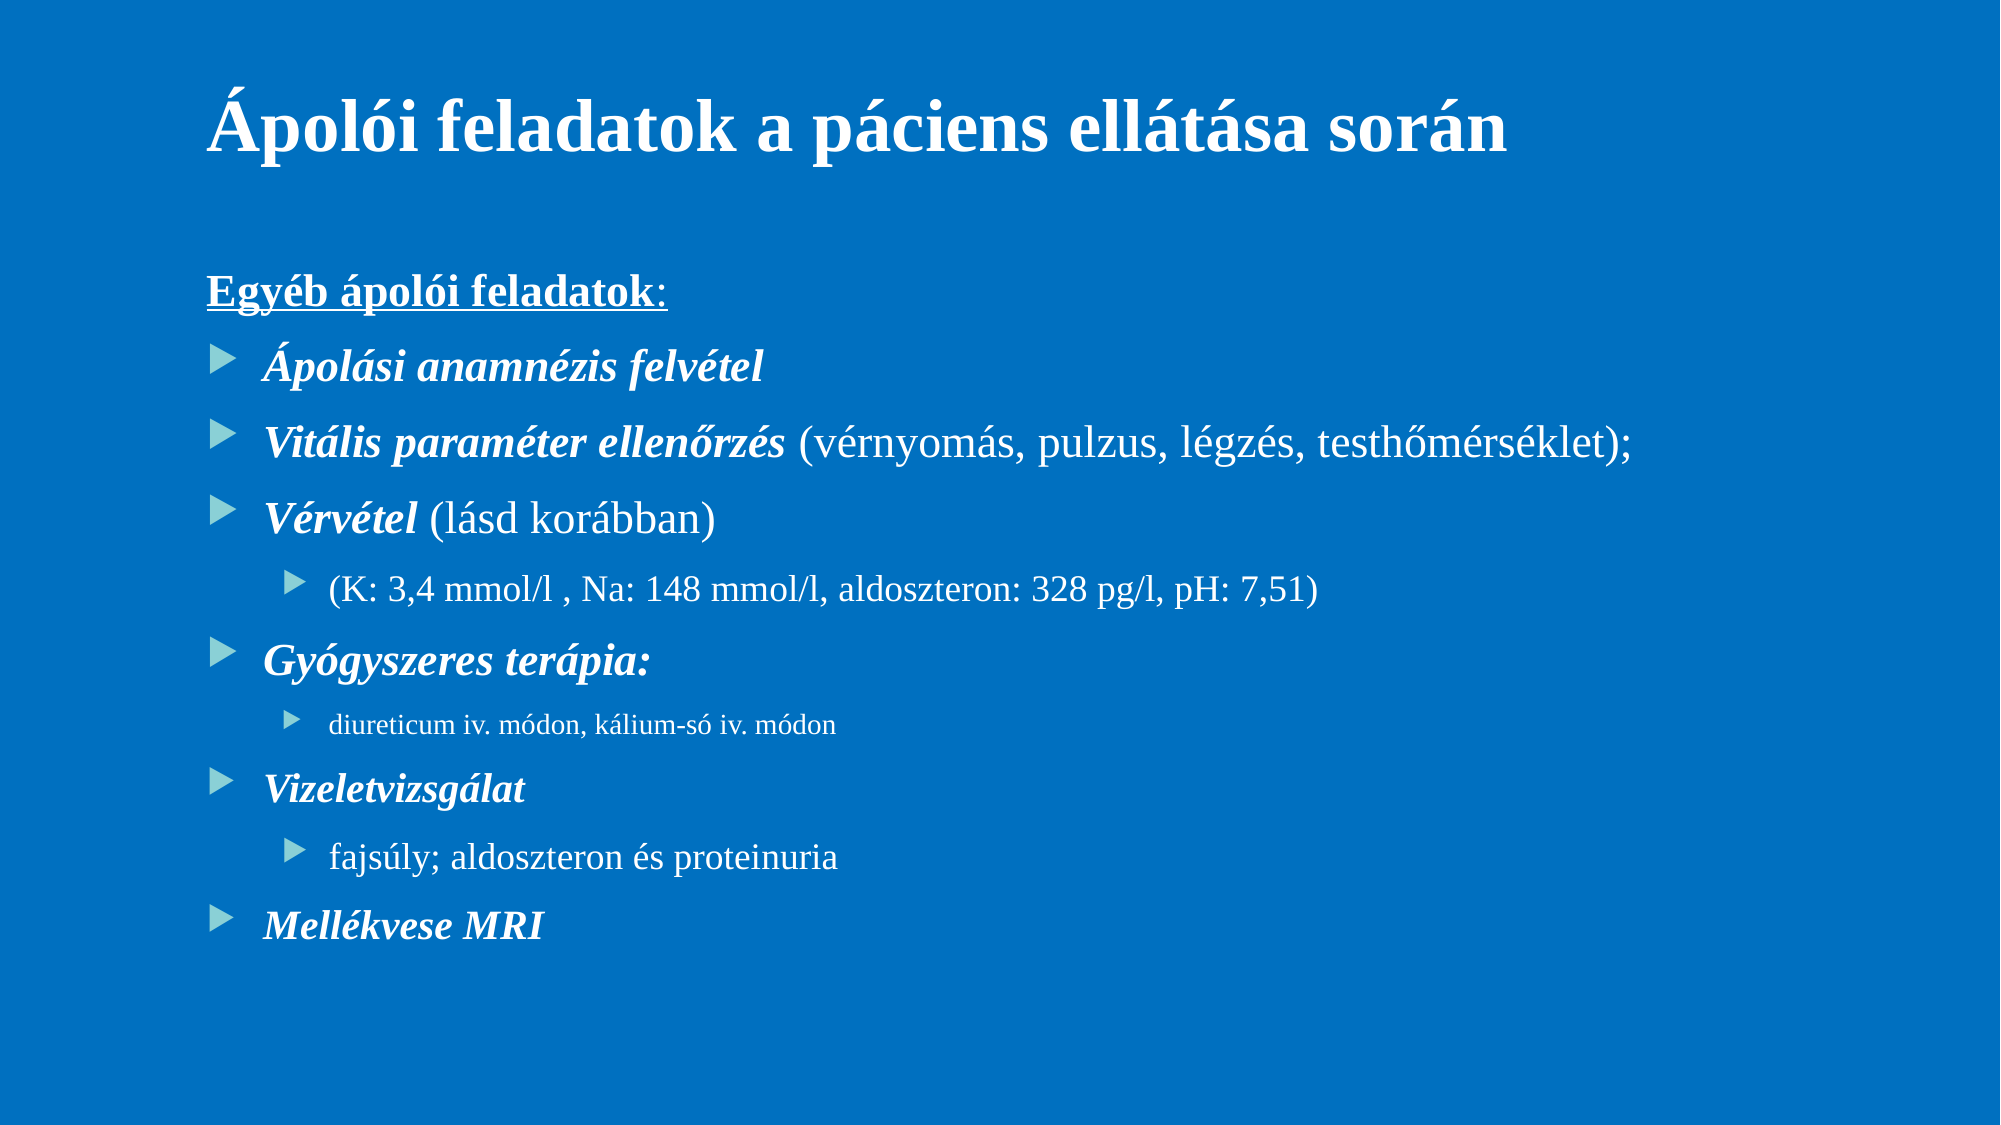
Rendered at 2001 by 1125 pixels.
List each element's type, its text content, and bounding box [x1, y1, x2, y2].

list Egyéb ápolói feladatok: Ápolási anamnézis felvétel Vitális paraméter ellenőrzés (vérnyomás, pulzus, légzés, testhőmérséklet); Vérvétel (lásd korábban) (K: 3,4 mmol/l , Na: 148 mmol/l, aldoszteron: 328 pg/l, pH: 7,51) Gyógyszeres terápia: diureticum iv. módon, kálium-só iv. módon Vizeletvizsgálat fajsúly; aldoszteron és proteinuria Mellékvese MRI [191, 252, 1923, 990]
title Ápolói feladatok a páciens ellátása során [191, 68, 1542, 206]
